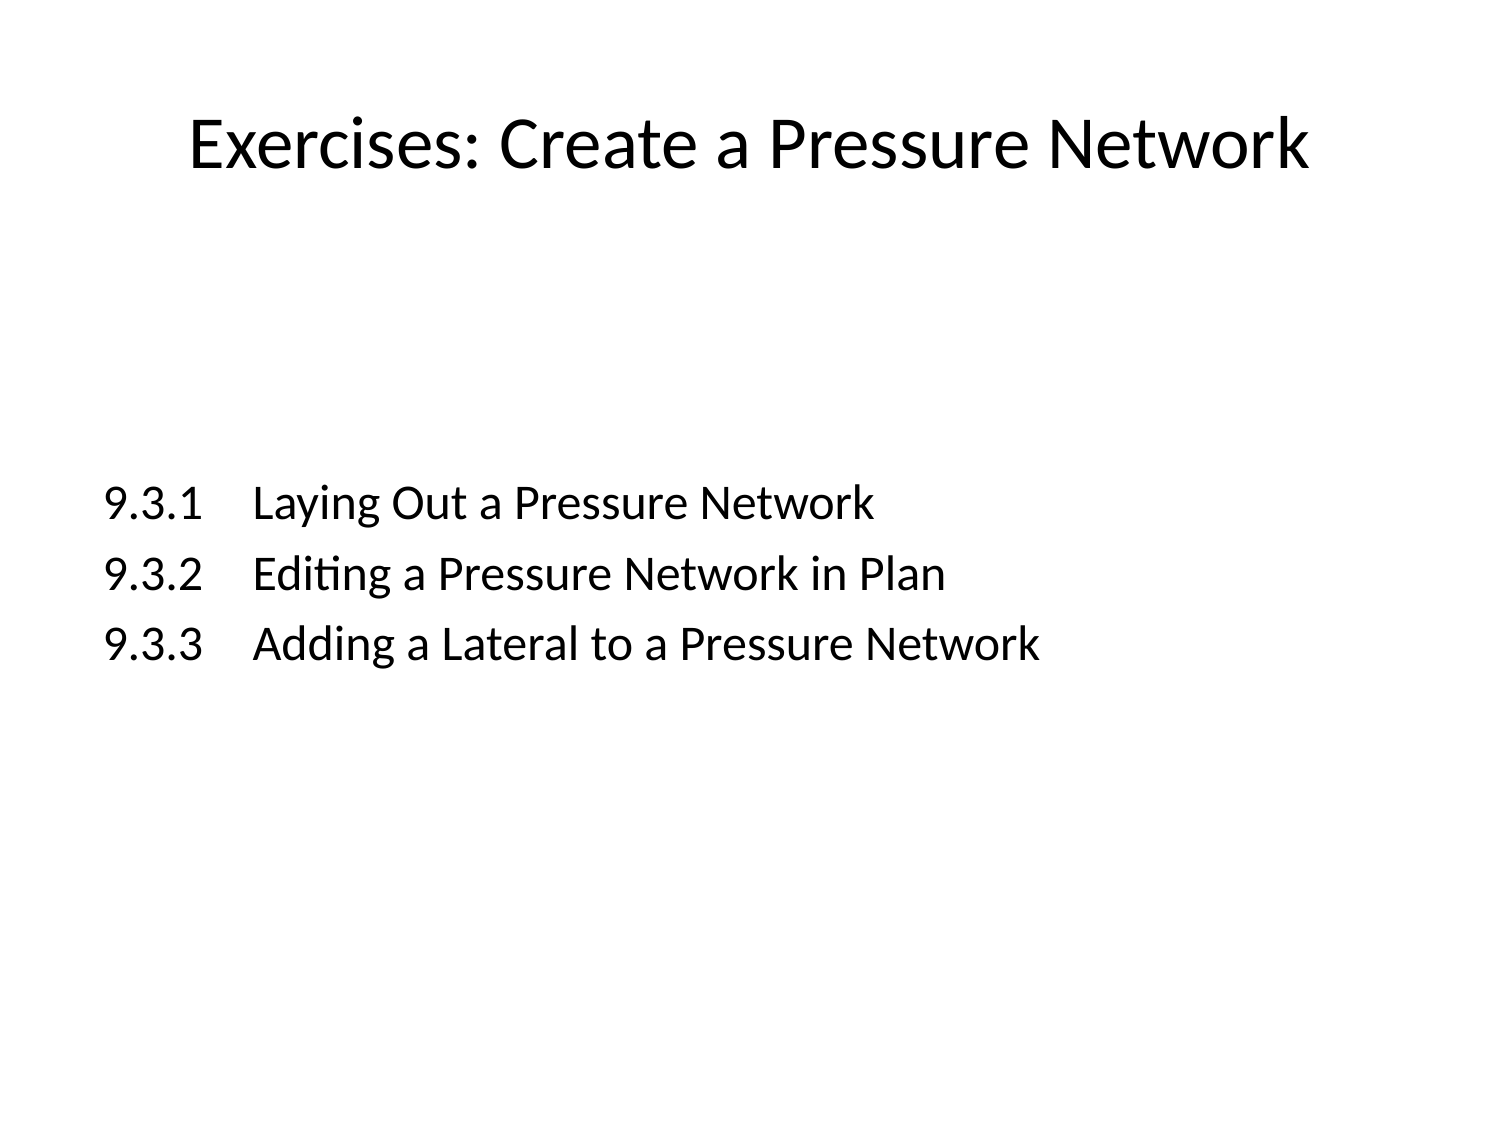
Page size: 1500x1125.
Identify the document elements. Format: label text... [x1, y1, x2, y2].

title Exercises: Create a Pressure Network [75, 45, 1425, 233]
list 9.3.1 Laying Out a Pressure Network 9.3.2 Editing a Pressure Network in Plan 9.3.3 Adding a Lateral to a Pressure Network [87, 462, 1425, 838]
